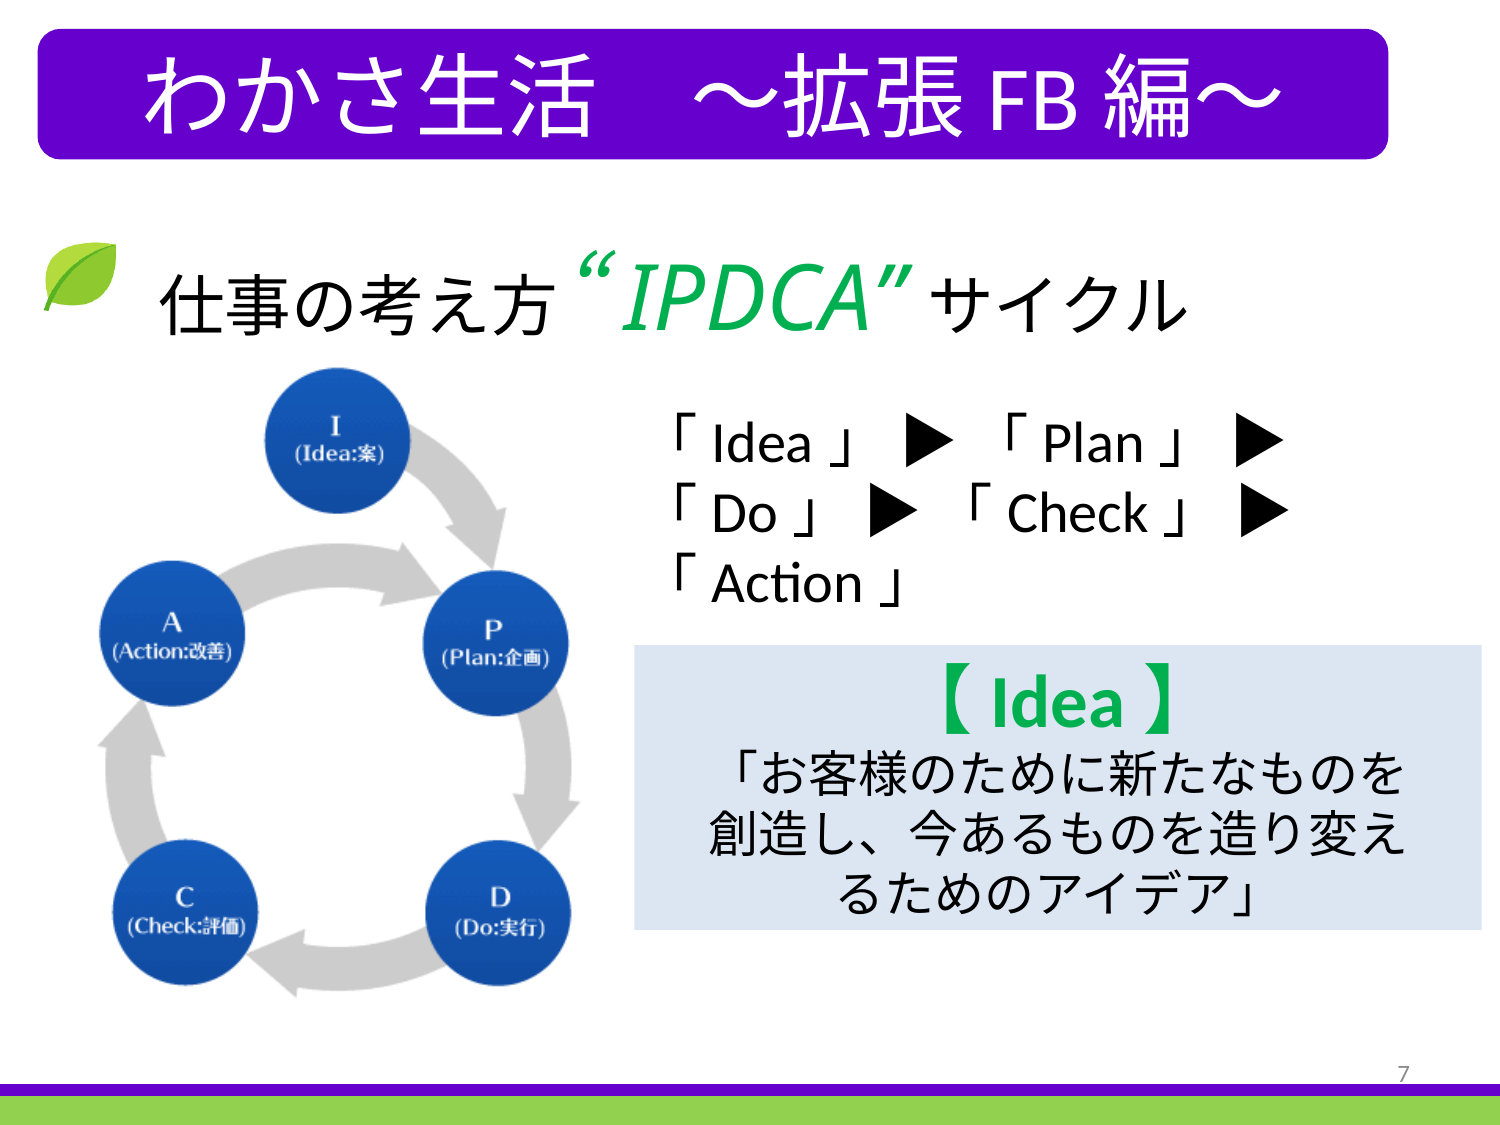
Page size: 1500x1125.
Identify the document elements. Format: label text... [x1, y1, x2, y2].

text_box [0, 1084, 1500, 1096]
text_box わかさ生活 ～拡張FB編～ [37, 28, 1389, 160]
text_box [0, 1096, 1500, 1125]
text_box 【Idea】 「お客様のために新たなものを 創造し、今あるものを造り変え るためのアイデア」 [634, 645, 1482, 930]
slide_number 7 [1074, 1042, 1425, 1084]
text_box 「Idea」 ▶ 「Plan」 ▶ 「Do」 ▶ 「Check」 ▶ 「Action」 [624, 397, 1488, 622]
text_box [43, 231, 1229, 359]
picture [79, 357, 603, 1010]
